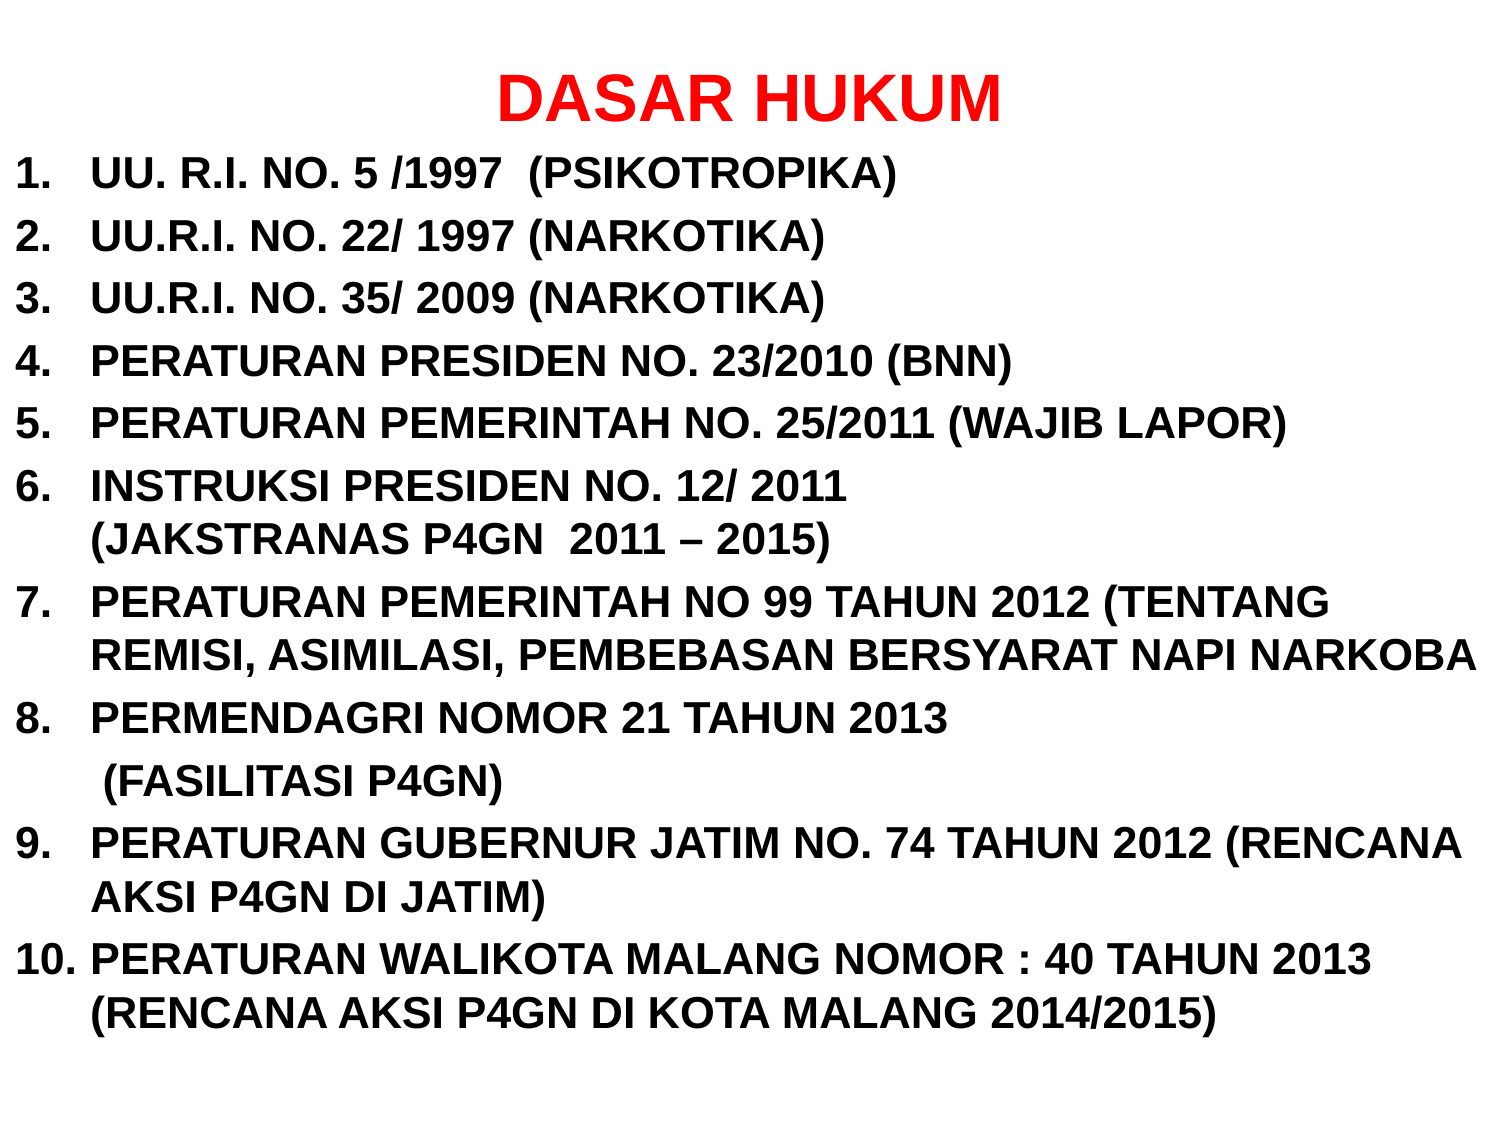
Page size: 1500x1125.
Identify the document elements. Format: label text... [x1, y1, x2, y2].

list DASAR HUKUM UU. R.I. NO. 5 /1997 (PSIKOTROPIKA) UU.R.I. NO. 22/ 1997 (NARKOTIKA) UU.R.I. NO. 35/ 2009 (NARKOTIKA) PERATURAN PRESIDEN NO. 23/2010 (BNN) PERATURAN PEMERINTAH NO. 25/2011 (WAJIB LAPOR) INSTRUKSI PRESIDEN NO. 12/ 2011 (JAKSTRANAS P4GN 2011 – 2015) PERATURAN PEMERINTAH NO 99 TAHUN 2012 (TENTANG REMISI, ASIMILASI, PEMBEBASAN BERSYARAT NAPI NARKOBA PERMENDAGRI NOMOR 21 TAHUN 2013 (FASILITASI P4GN) PERATURAN GUBERNUR JATIM NO. 74 TAHUN 2012 (RENCANA AKSI P4GN DI JATIM) PERATURAN WALIKOTA MALANG NOMOR : 40 TAHUN 2013 (RENCANA AKSI P4GN DI KOTA MALANG 2014/2015) [0, 46, 1500, 1125]
